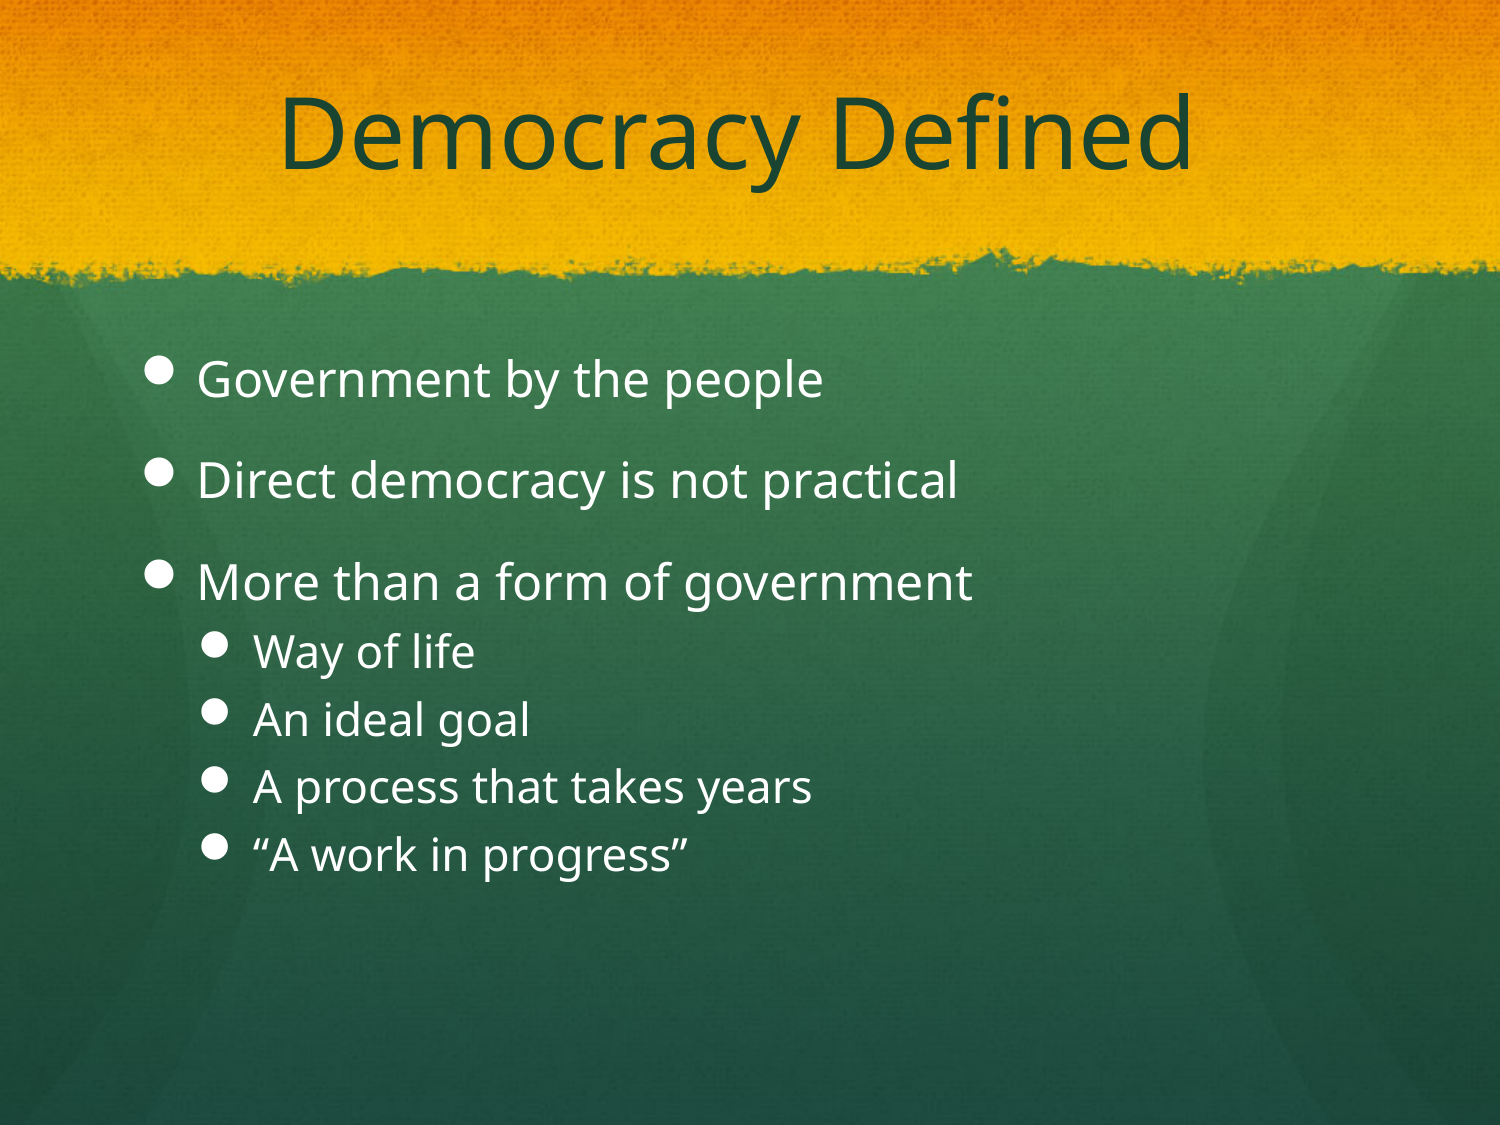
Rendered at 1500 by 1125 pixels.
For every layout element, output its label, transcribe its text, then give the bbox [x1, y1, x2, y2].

list Government by the people Direct democracy is not practical More than a form of government Way of life An ideal goal A process that takes years “A work in progress” [125, 339, 1375, 1026]
picture [0, 0, 1500, 1125]
title Democracy Defined [125, 13, 1375, 246]
